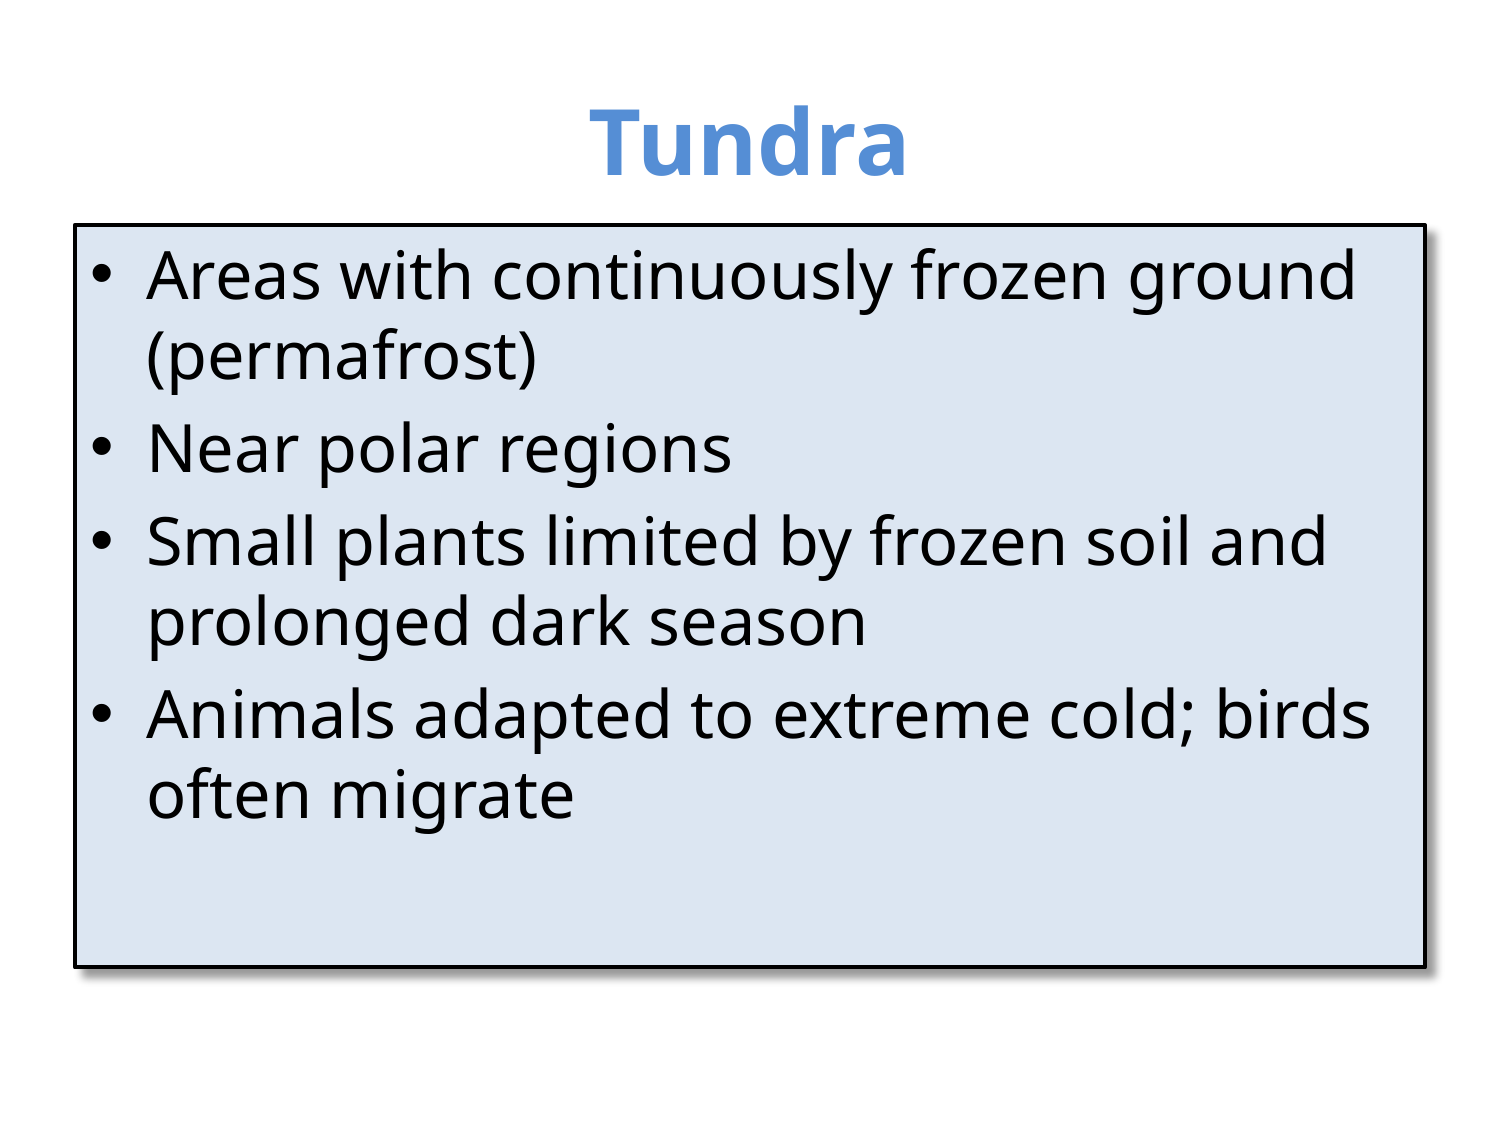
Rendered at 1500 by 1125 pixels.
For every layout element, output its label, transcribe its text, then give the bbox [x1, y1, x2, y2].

title Tundra [75, 45, 1425, 224]
list Areas with continuously frozen ground (permafrost) Near polar regions Small plants limited by frozen soil and prolonged dark season Animals adapted to extreme cold; birds often migrate [75, 224, 1425, 968]
